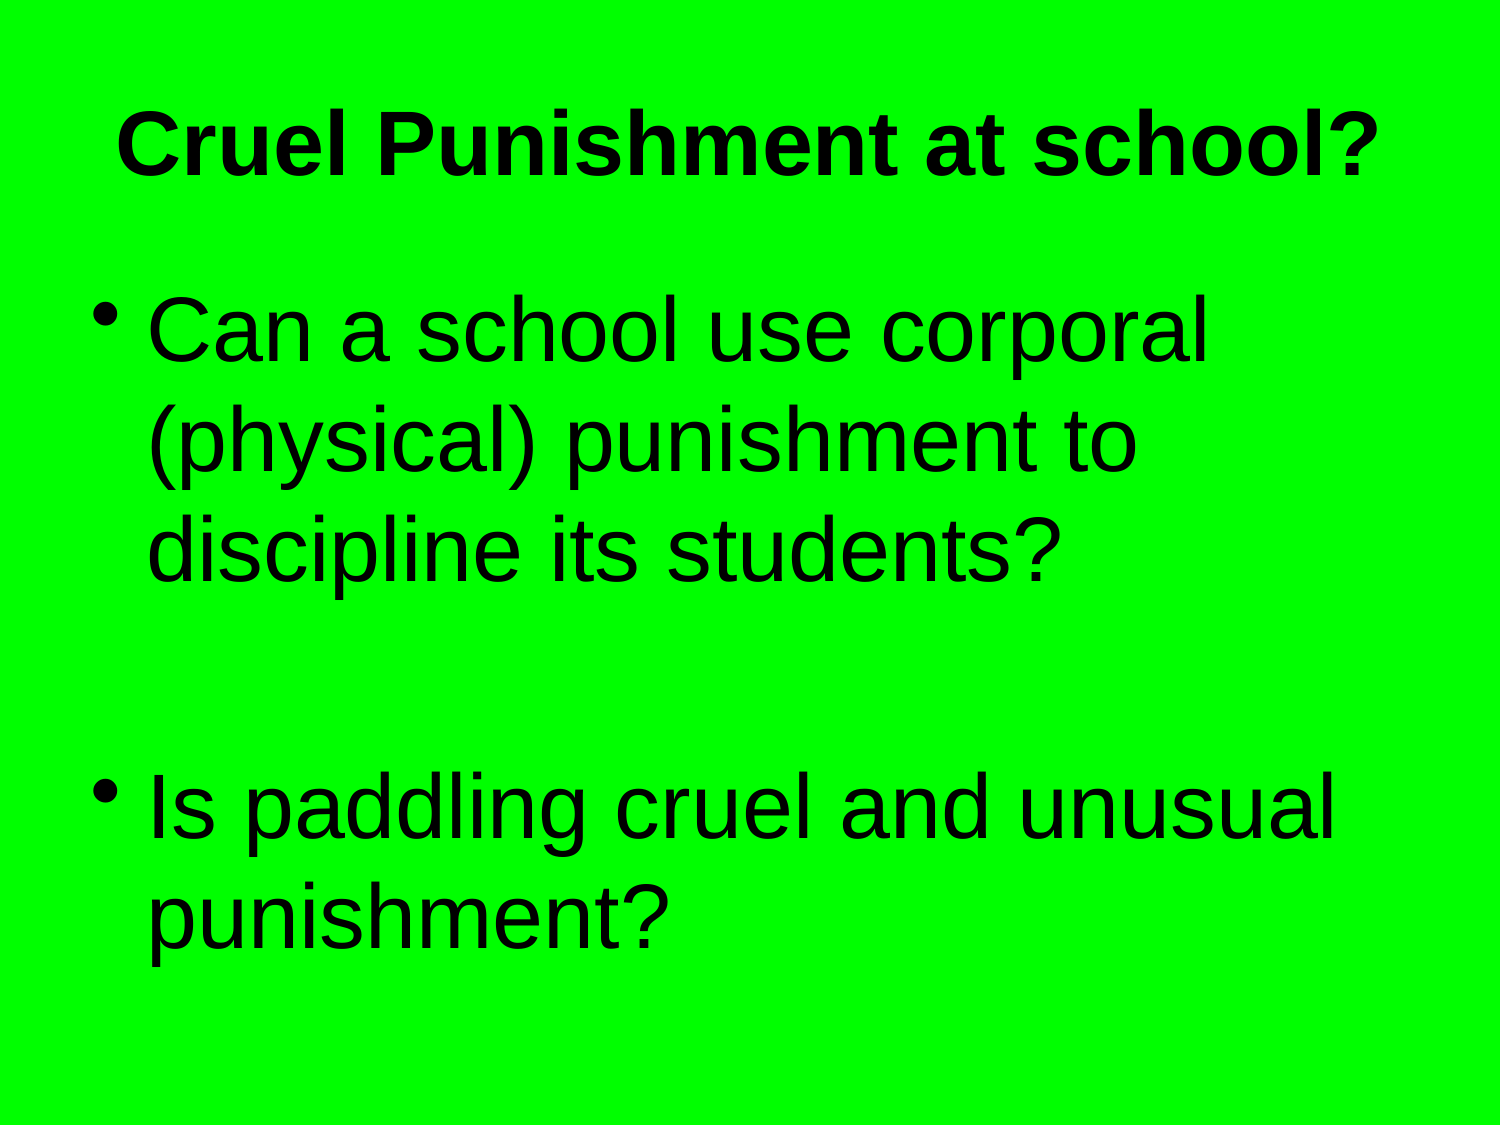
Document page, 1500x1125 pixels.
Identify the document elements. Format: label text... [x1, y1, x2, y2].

title Cruel Punishment at school? [75, 45, 1425, 233]
list Can a school use corporal (physical) punishment to discipline its students? Is paddling cruel and unusual punishment? [75, 262, 1425, 1005]
